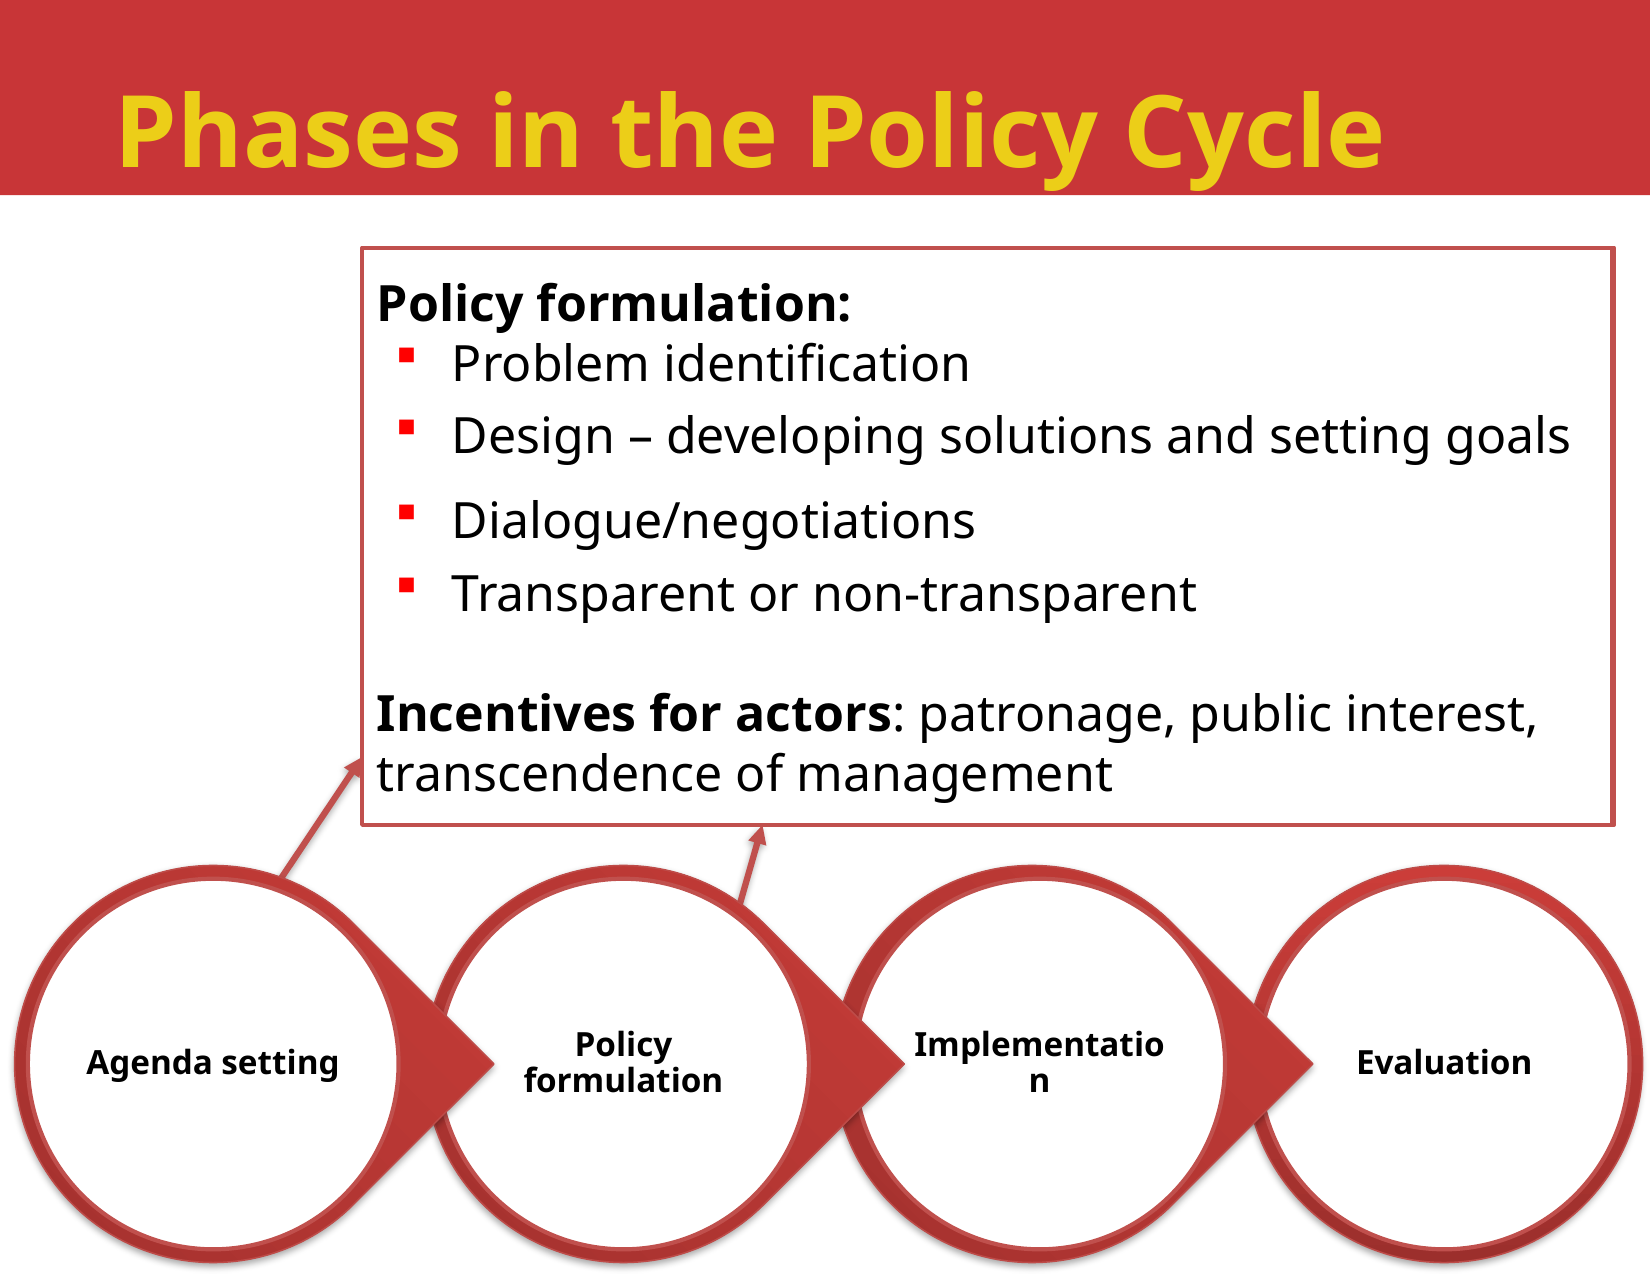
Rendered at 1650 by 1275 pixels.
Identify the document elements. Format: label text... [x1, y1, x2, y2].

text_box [0, 706, 1650, 1275]
title Phases in the Policy Cycle [100, 60, 1524, 248]
text_box Policy formulation: Problem identification Design – developing solutions and setting goals Dialogue/negotiations Transparent or non-transparent Incentives for actors: patronage, public interest, transcendence of management [360, 246, 1614, 704]
